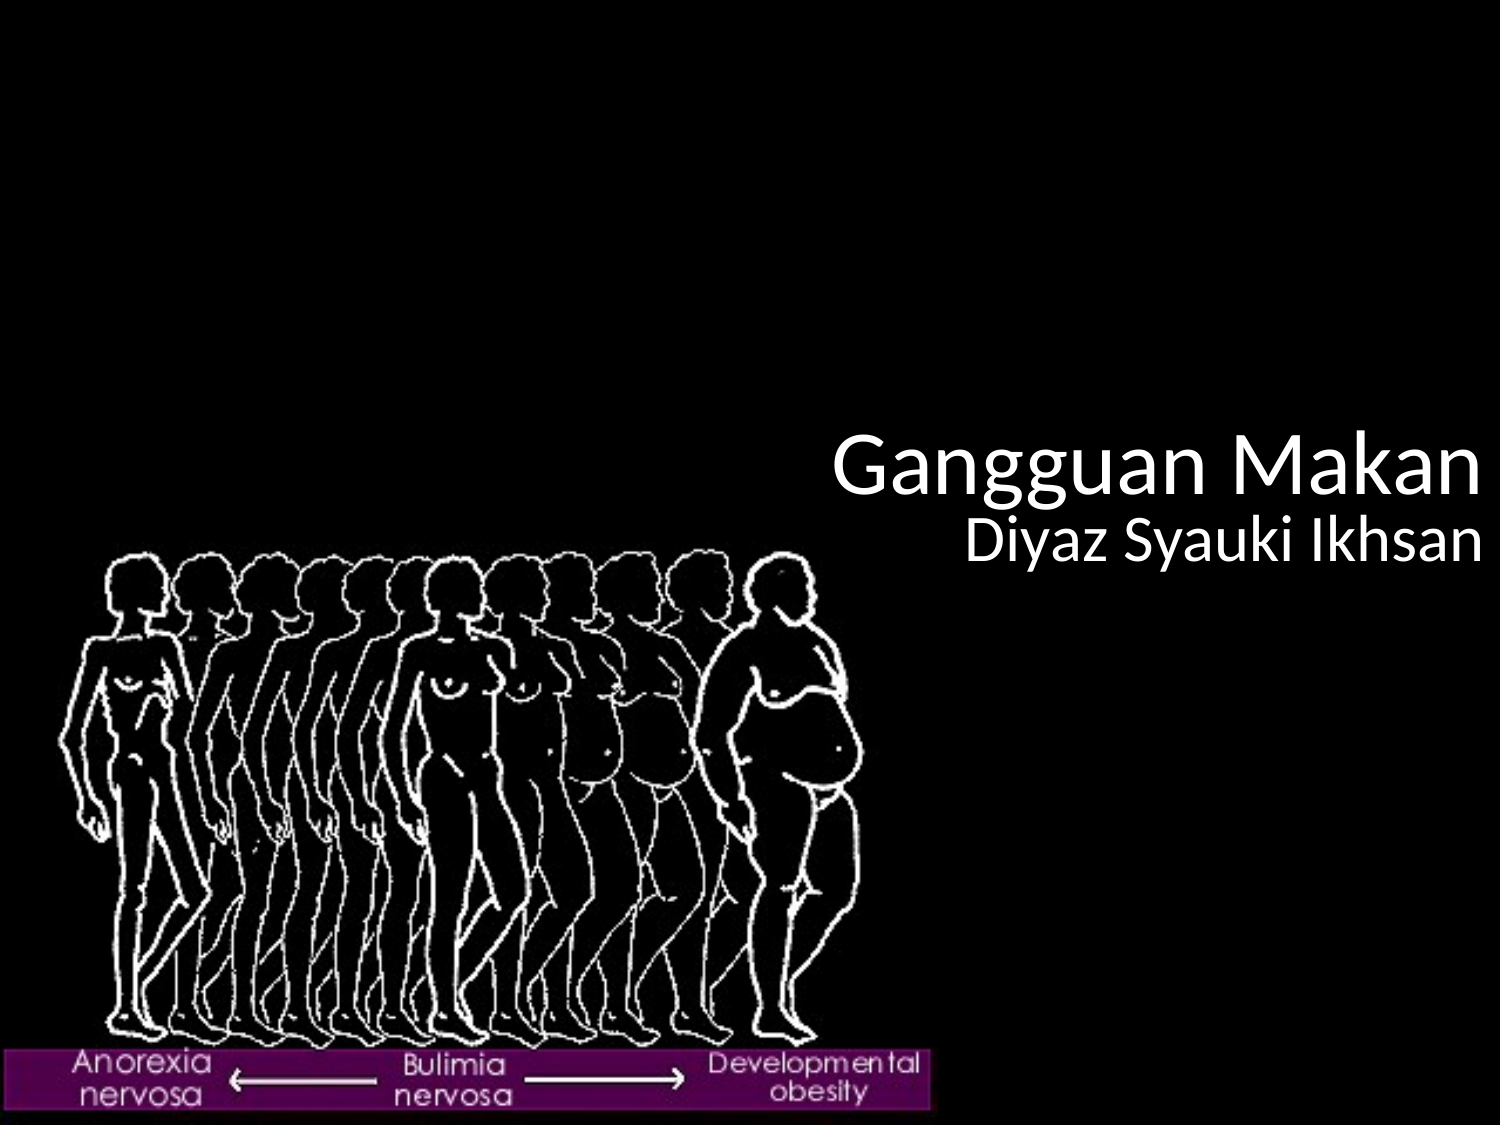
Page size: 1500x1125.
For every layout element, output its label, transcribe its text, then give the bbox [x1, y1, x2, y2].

title Gangguan Makan [225, 337, 1500, 523]
picture [0, 524, 938, 1125]
subtitle Diyaz Syauki Ikhsan [450, 487, 1500, 775]
